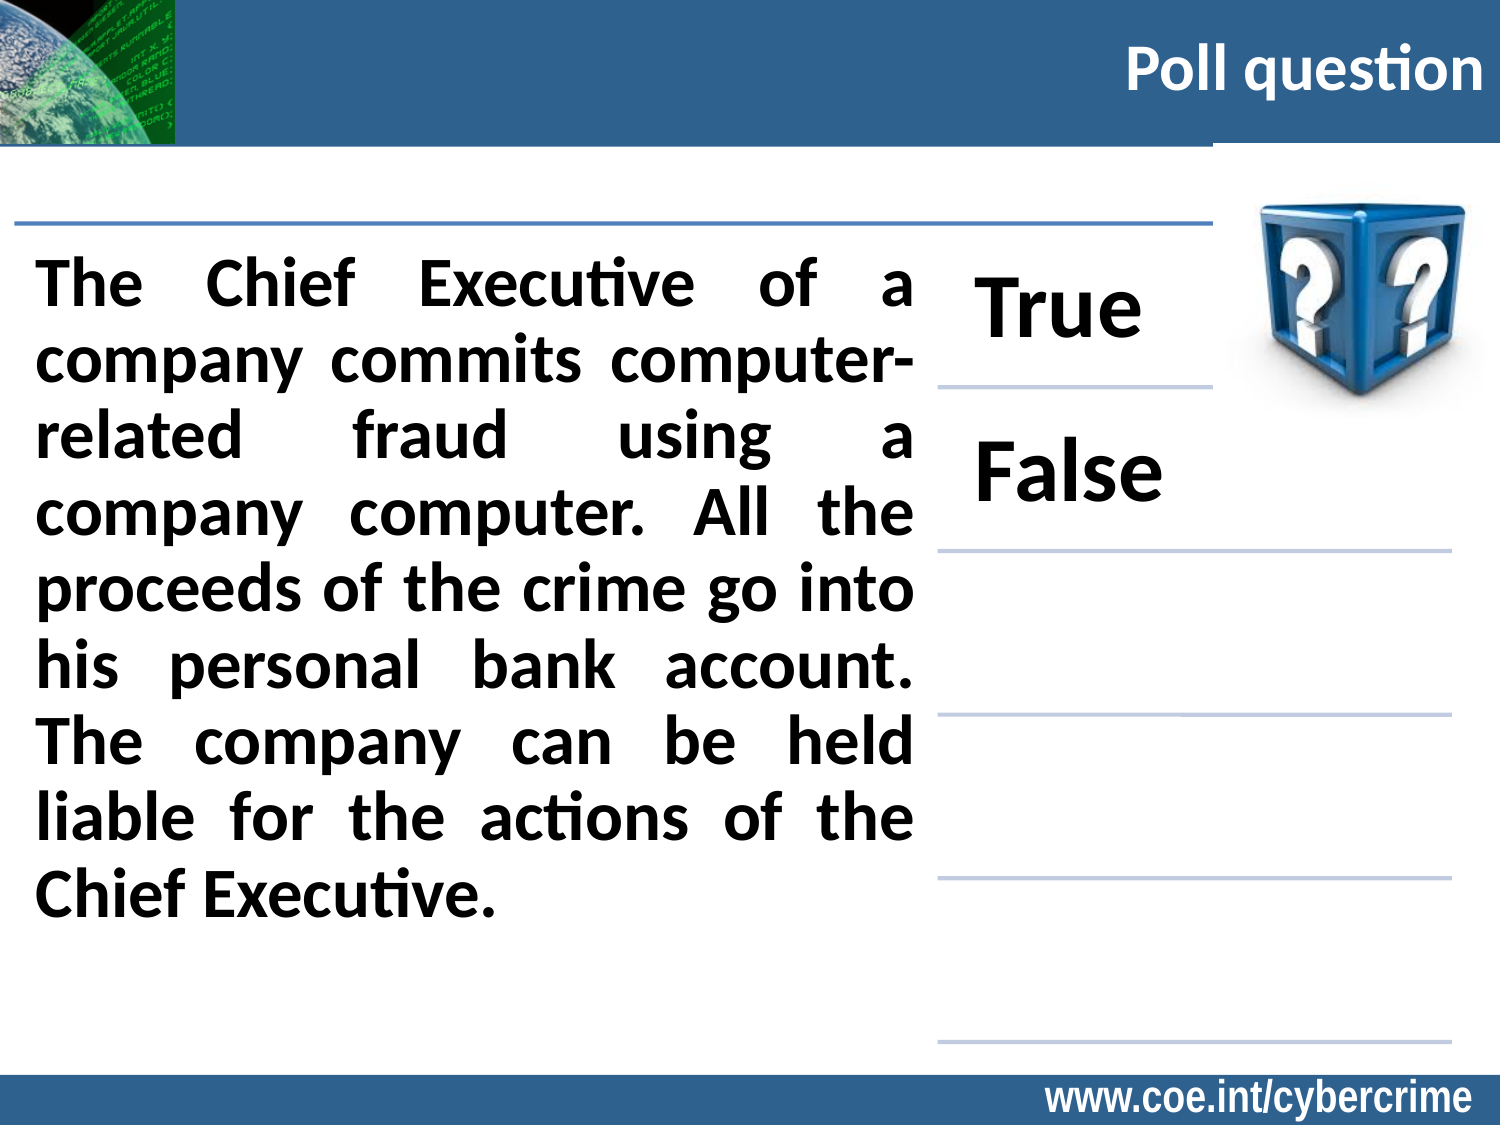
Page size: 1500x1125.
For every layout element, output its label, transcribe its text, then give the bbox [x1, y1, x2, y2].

picture [1212, 142, 1500, 434]
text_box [14, 222, 1454, 1053]
text_box [0, 1073, 1030, 1125]
text_box www.coe.int/cybercrime [1030, 1059, 1500, 1125]
text_box Poll question [177, 0, 1500, 149]
picture [0, 0, 175, 144]
